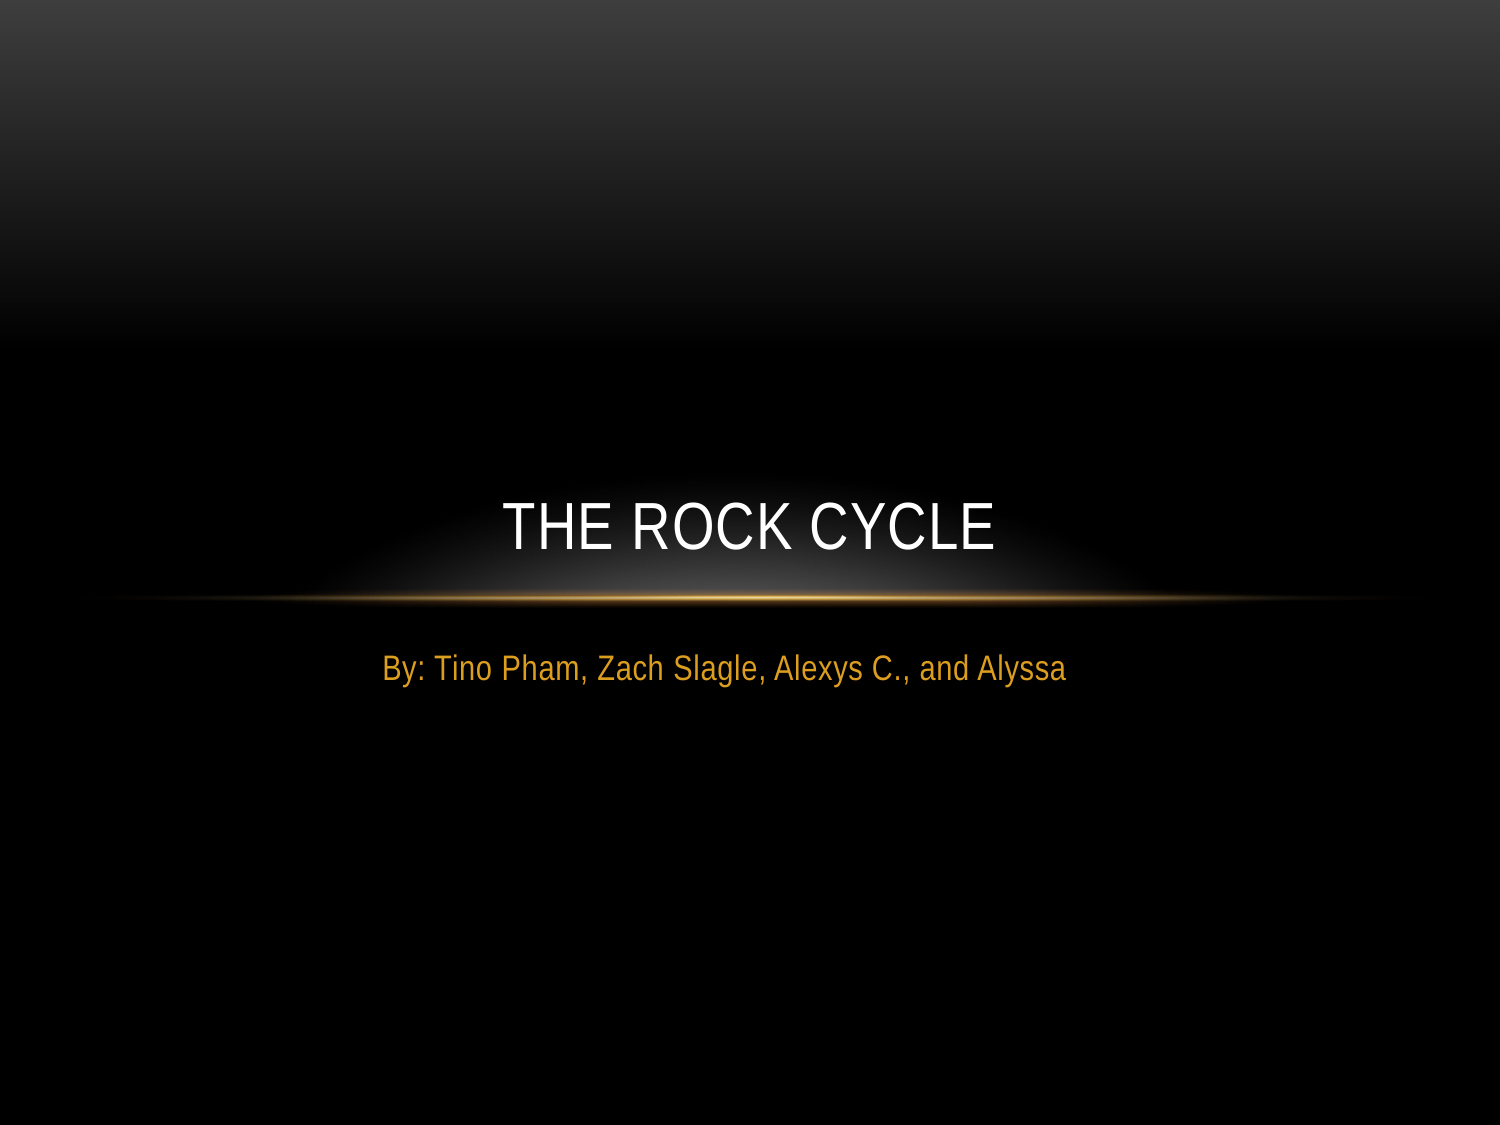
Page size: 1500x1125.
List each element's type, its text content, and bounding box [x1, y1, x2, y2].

subtitle By: Tino Pham, Zach Slagle, Alexys C., and Alyssa [200, 637, 1250, 925]
title The rock cycle [112, 329, 1388, 571]
picture [0, 0, 1500, 750]
